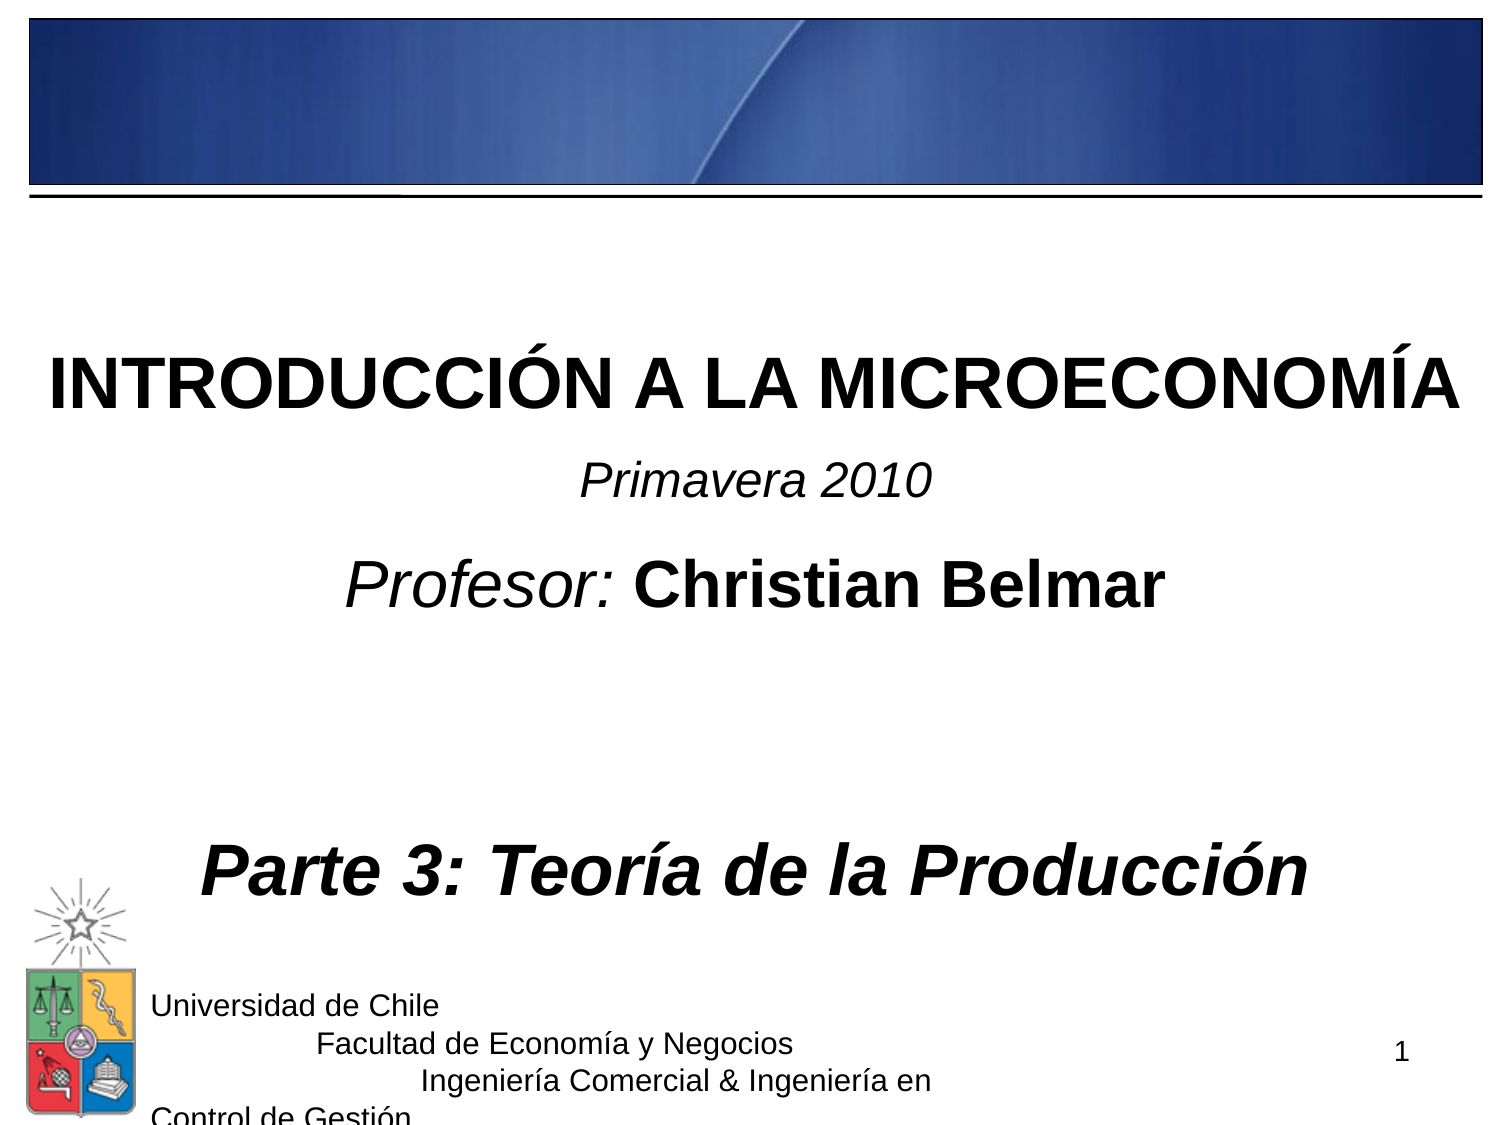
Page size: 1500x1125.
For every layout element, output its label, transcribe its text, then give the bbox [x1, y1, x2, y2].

text_box [29, 19, 1483, 185]
text_box Parte 3: Teoría de la Producción [29, 815, 1483, 918]
slide_number 1 [1074, 1024, 1426, 1103]
picture [25, 878, 136, 1118]
text_box INTRODUCCIÓN A LA MICROECONOMÍA Primavera 2010 Profesor: Christian Belmar [29, 328, 1483, 742]
text_box Universidad de Chile Facultad de Economía y Negocios Ingeniería Comercial & Ingeniería en Control de Gestión [137, 978, 951, 1125]
